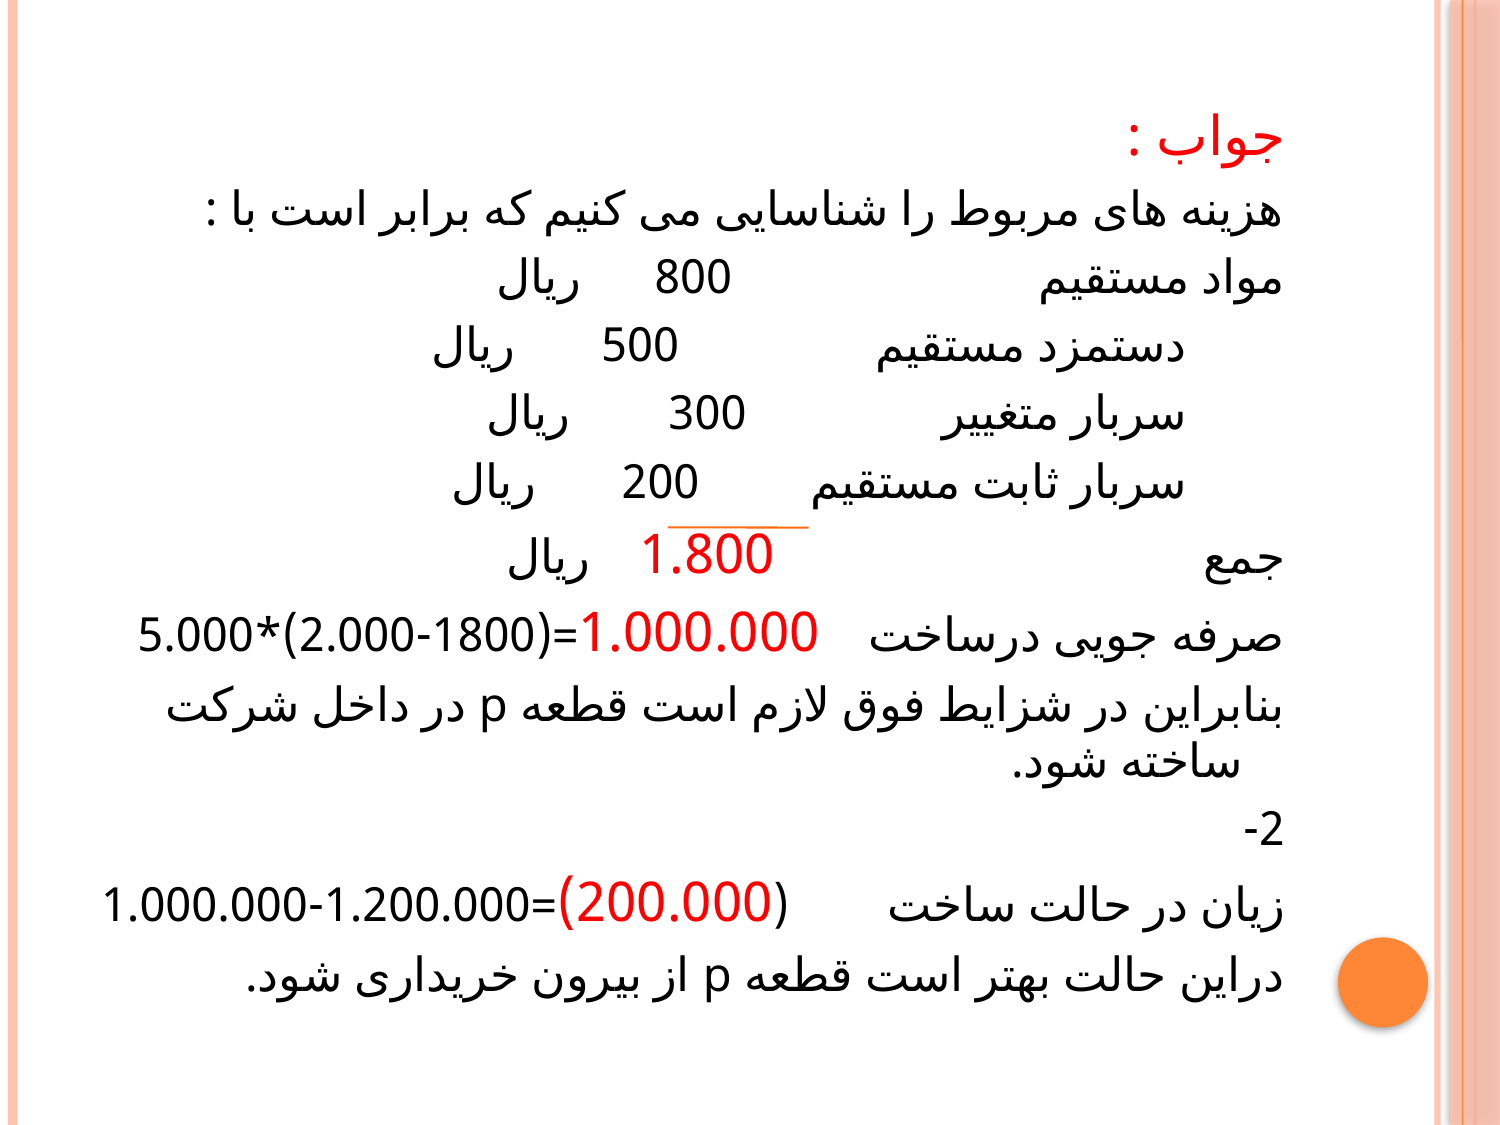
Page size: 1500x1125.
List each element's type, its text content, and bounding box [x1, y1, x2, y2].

list جواب : هزینه های مربوط را شناسایی می کنیم که برابر است با : مواد مستقیم 800 ریال دستمزد مستقیم 500 ریال سربار متغییر 300 ریال سربار ثابت مستقیم 200 ریال جمع 1.800 ریال صرفه جویی درساخت 1.000.000=(1800-2.000)*5.000 بنابراین در شزایط فوق لازم است قطعه p در داخل شرکت ساخته شود. 2- زیان در حالت ساخت (200.000)=1.200.000-1.000.000 دراین حالت بهتر است قطعه p از بیرون خریداری شود. [75, 93, 1300, 1062]
